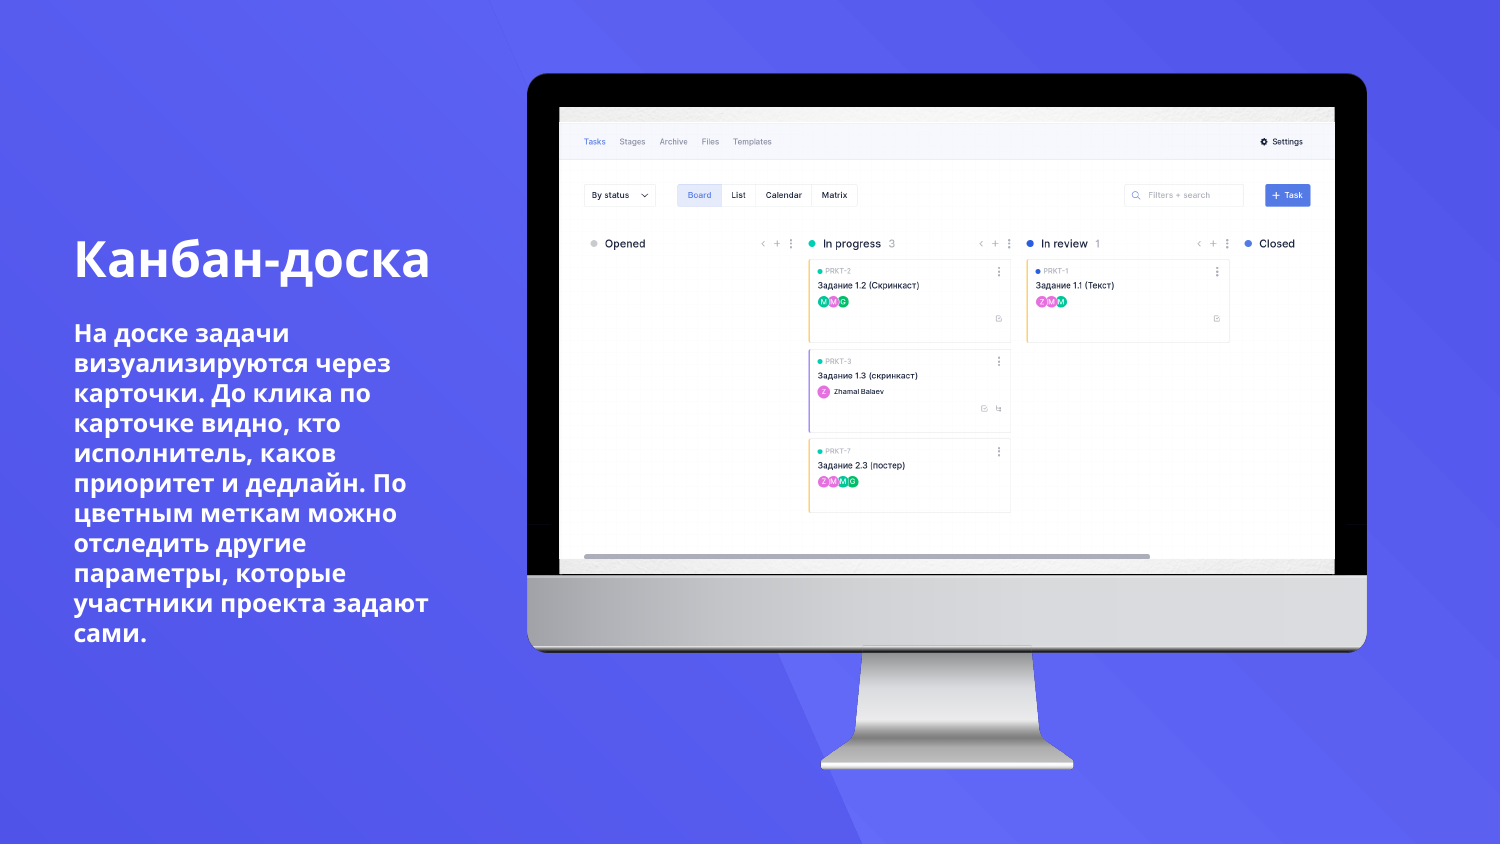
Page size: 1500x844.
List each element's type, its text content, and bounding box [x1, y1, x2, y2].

text_box На доске задачи визуализируются через карточки. До клика по карточке видно, кто исполнитель, каков приоритет и дедлайн. По цветным меткам можно отследить другие параметры, которые участники проекта задают сами. [62, 312, 466, 528]
text_box Канбан-доска [62, 221, 466, 290]
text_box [527, 73, 1367, 770]
picture [559, 107, 1335, 575]
